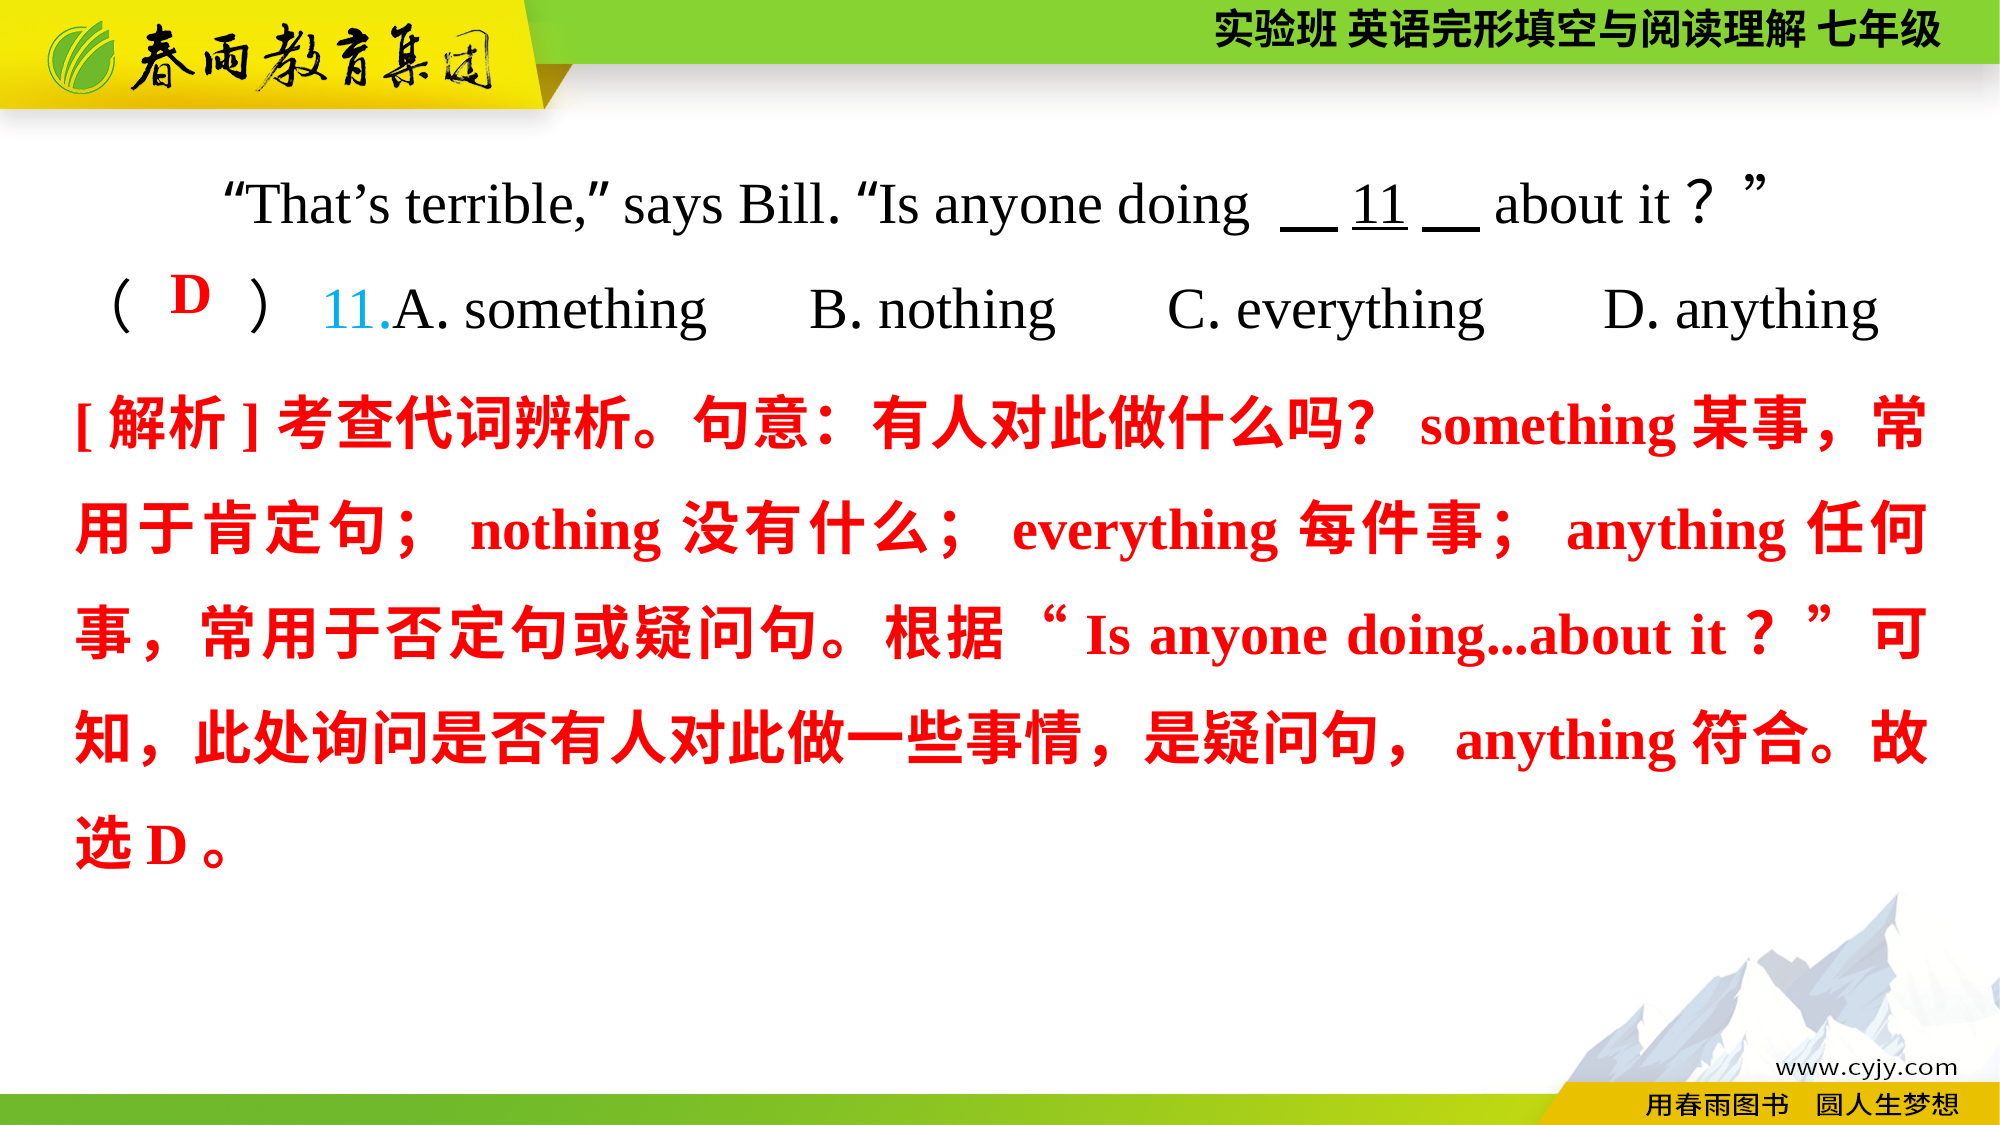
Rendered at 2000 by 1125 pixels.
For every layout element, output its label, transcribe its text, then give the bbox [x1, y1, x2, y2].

picture [0, 0, 2000, 1125]
text_box D [155, 247, 228, 333]
list “That’s terrible,” says Bill. “Is anyone doing 11 about it？” （ ）11.A. something B. nothing C. everything D. anything [59, 122, 1944, 343]
text_box [解析]考查代词辨析。句意：有人对此做什么吗？something某事，常用于肯定句；nothing没有什么；everything每件事；anything任何事，常用于否定句或疑问句。根据“Is anyone doing...about it？”可知，此处询问是否有人对此做一些事情，是疑问句，anything符合。故选D。 [59, 343, 1944, 884]
